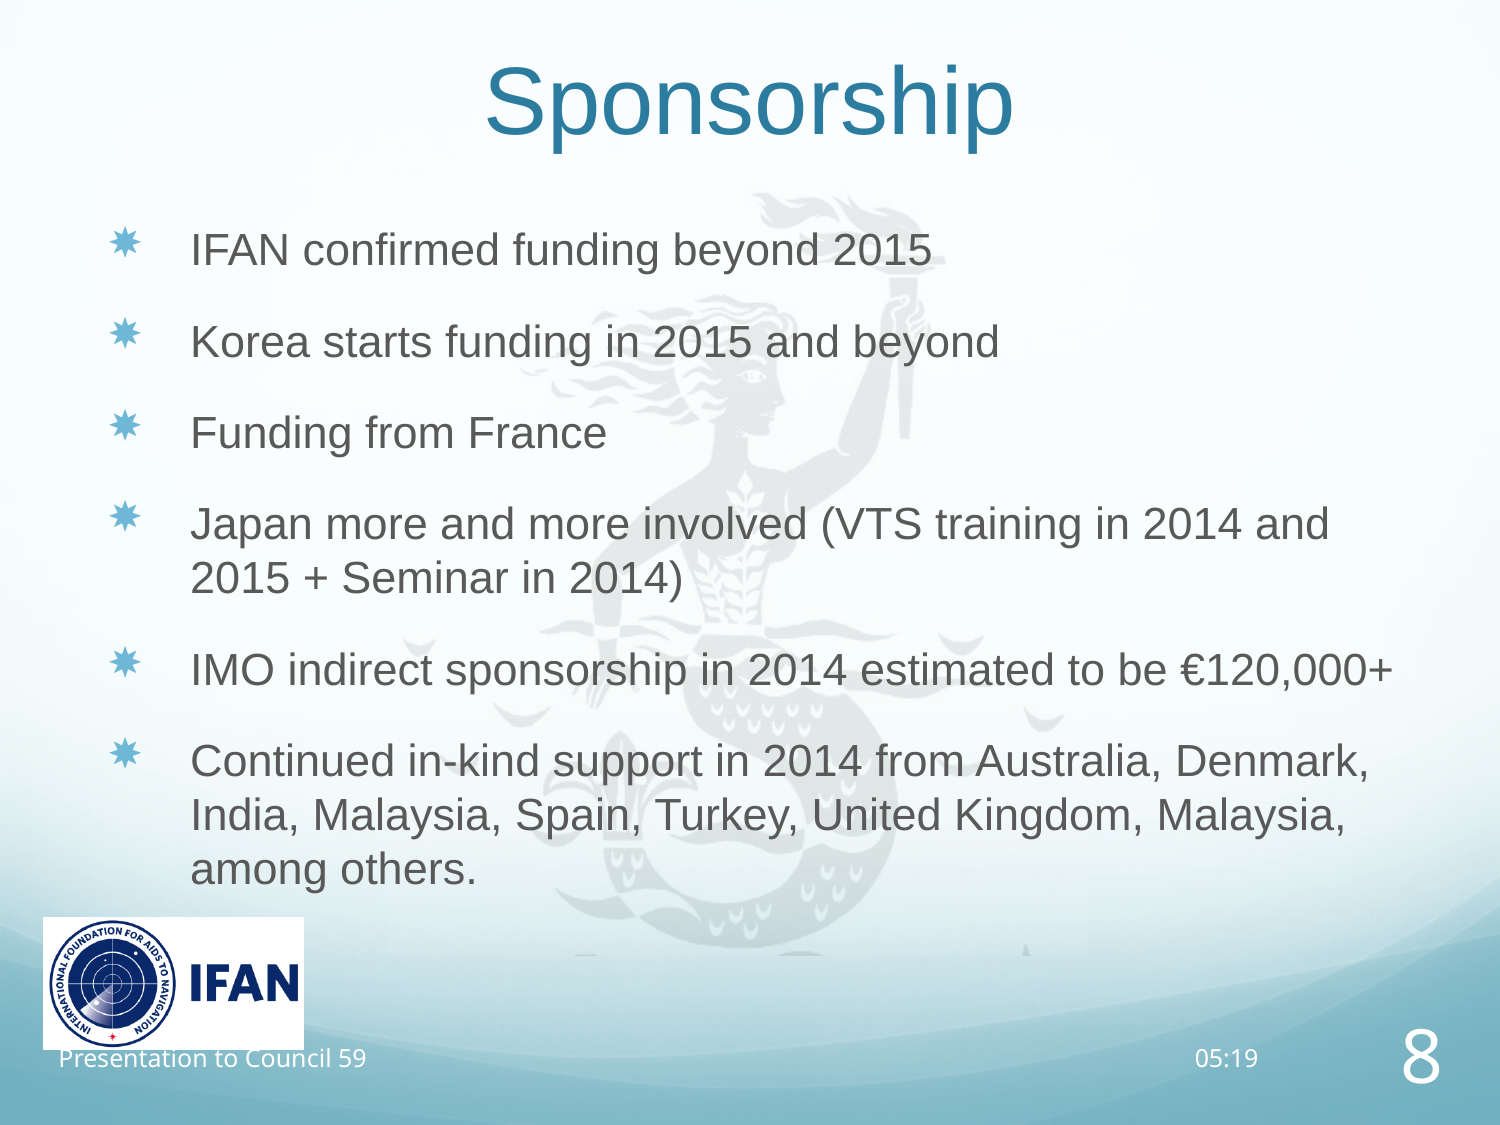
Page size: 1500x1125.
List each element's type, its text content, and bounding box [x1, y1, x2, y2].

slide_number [923, 1029, 1274, 1090]
footer Presentation to Council 59 [43, 1029, 838, 1090]
picture [42, 916, 305, 1050]
slide_number 8 [1295, 1029, 1459, 1090]
title Sponsorship [90, 17, 1410, 162]
list IFAN confirmed funding beyond 2015 Korea starts funding in 2015 and beyond Funding from France Japan more and more involved (VTS training in 2014 and 2015 + Seminar in 2014) IMO indirect sponsorship in 2014 estimated to be €120,000+ Continued in-kind support in 2014 from Australia, Denmark, India, Malaysia, Spain, Turkey, United Kingdom, Malaysia, among others. [90, 213, 1410, 926]
